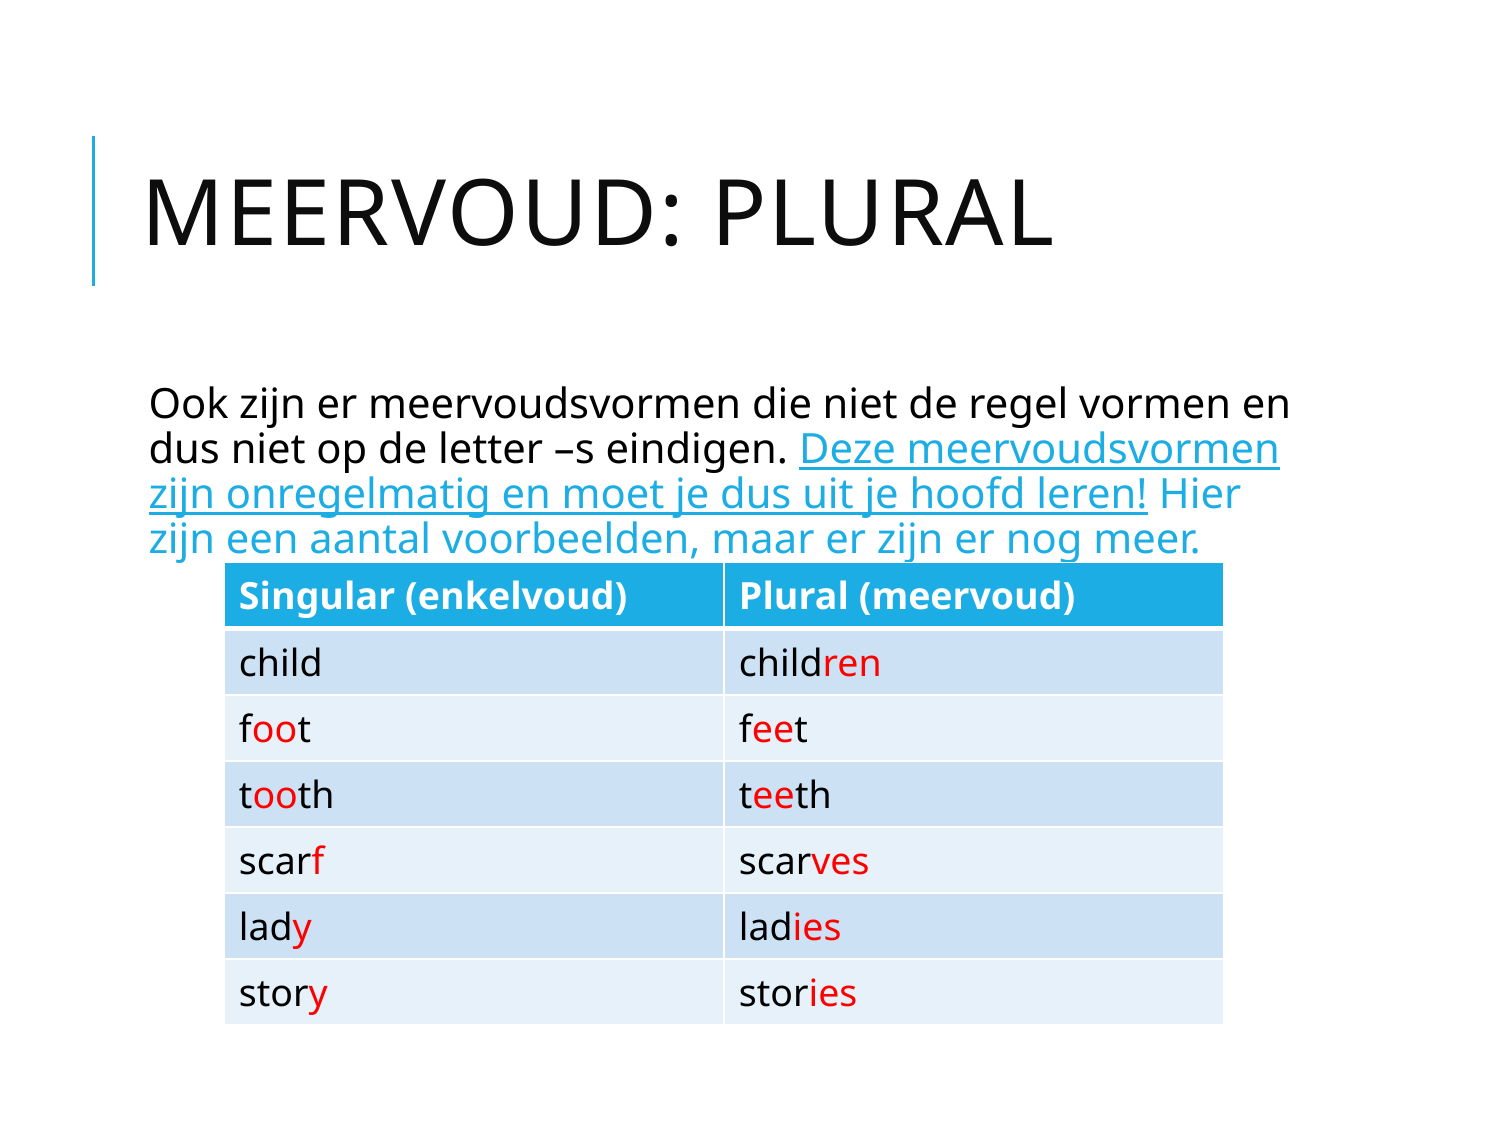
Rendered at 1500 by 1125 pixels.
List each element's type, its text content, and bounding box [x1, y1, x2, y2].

table_cell child [225, 631, 723, 694]
table_cell story [225, 960, 723, 1024]
table_cell tooth [225, 762, 723, 826]
table_cell feet [725, 696, 1223, 760]
table_header Singular (enkelvoud) [225, 563, 723, 626]
title Meervoud: plural [126, 96, 1322, 342]
table_cell children [725, 631, 1223, 694]
table_header Plural (meervoud) [725, 563, 1223, 626]
list Ook zijn er meervoudsvormen die niet de regel vormen en dus niet op de letter –s eindigen. Deze meervoudsvormen zijn onregelmatig en moet je dus uit je hoofd leren! Hier zijn een aantal voorbeelden, maar er zijn er nog meer. [126, 375, 1322, 1035]
table_cell ladies [725, 894, 1223, 958]
table_cell foot [225, 696, 723, 760]
table_cell teeth [725, 762, 1223, 826]
table_cell scarf [225, 828, 723, 892]
table_cell lady [225, 894, 723, 958]
table_cell stories [725, 960, 1223, 1024]
table_cell scarves [725, 828, 1223, 892]
